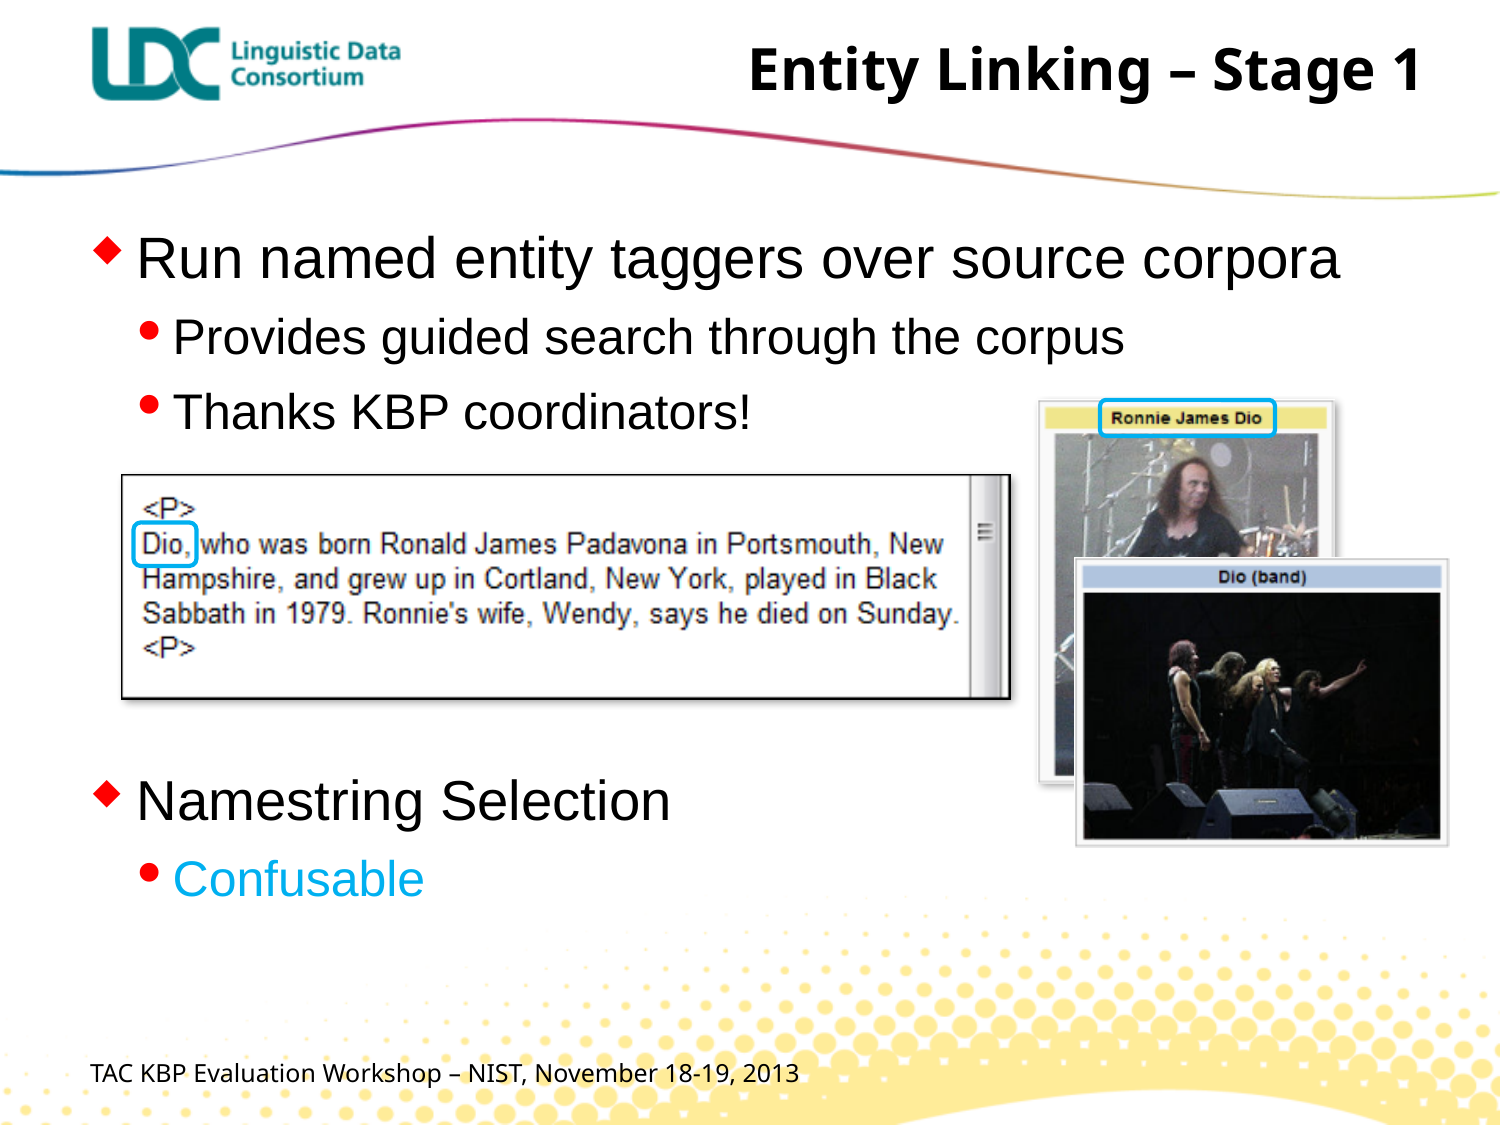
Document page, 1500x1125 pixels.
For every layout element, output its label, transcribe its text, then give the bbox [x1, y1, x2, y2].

list Run named entity taggers over source corpora Provides guided search through the corpus Thanks KBP coordinators! Namestring Selection Confusable [75, 212, 1425, 1025]
picture [0, 0, 1500, 1125]
title Entity Linking – Stage 1 [450, 32, 1425, 163]
footer TAC KBP Evaluation Workshop – NIST, November 18-19, 2013 [74, 1049, 1076, 1103]
